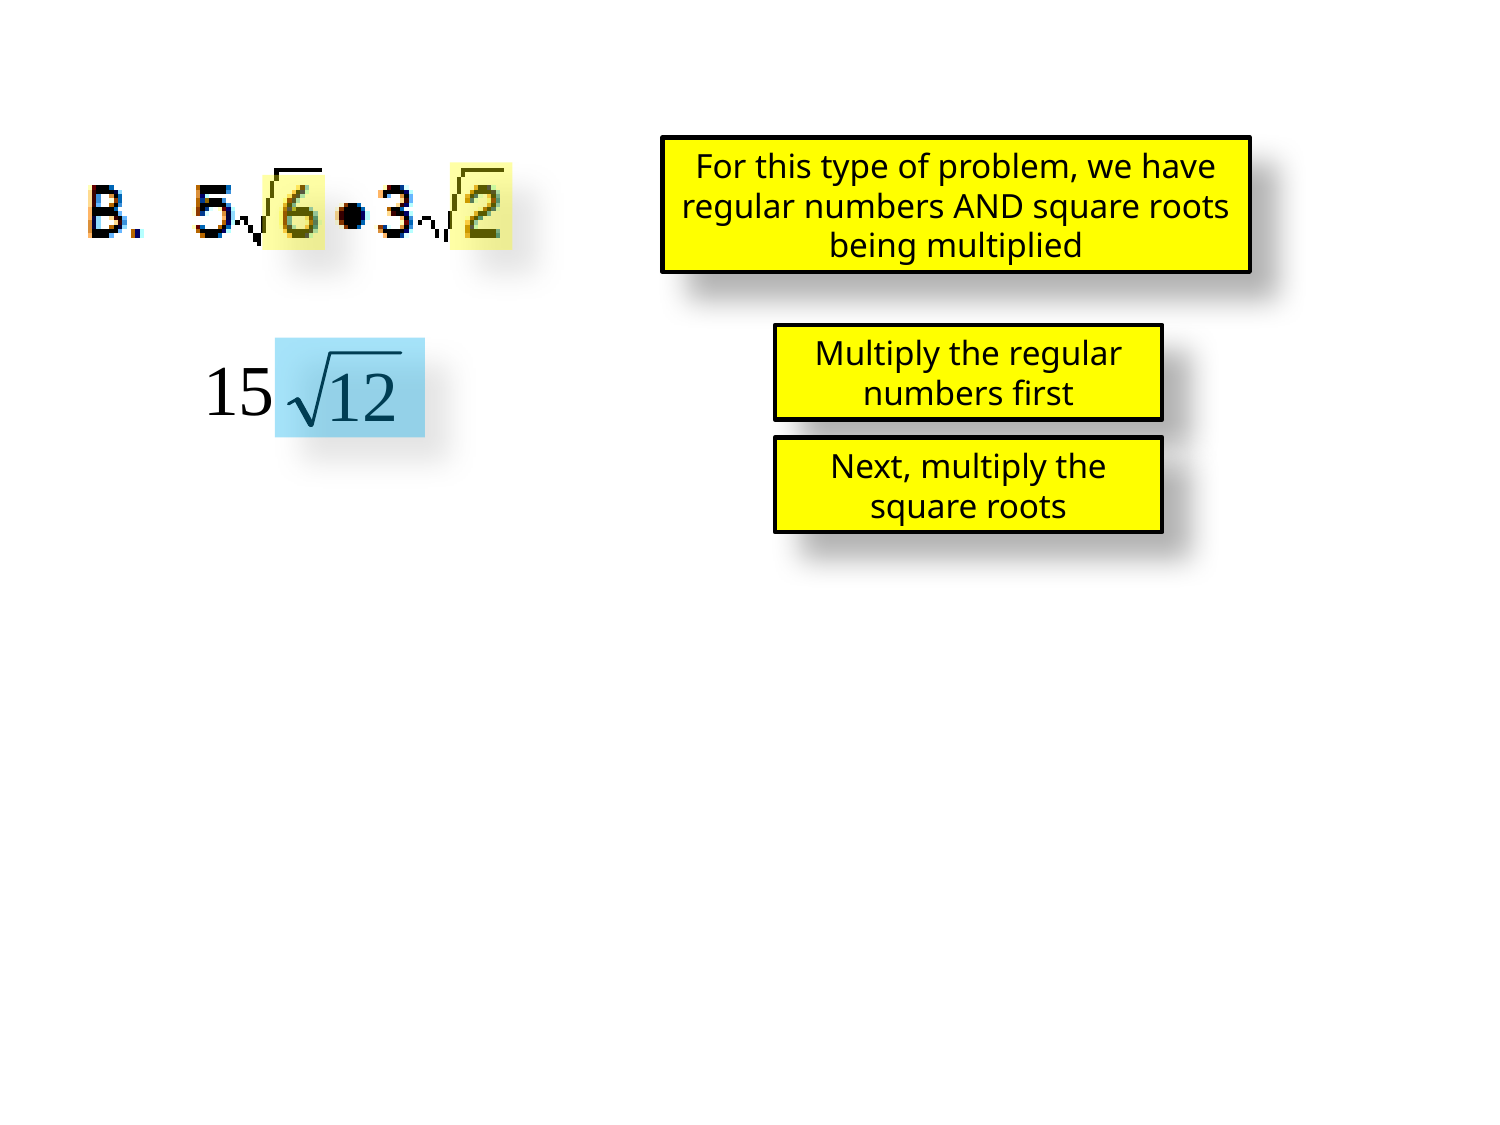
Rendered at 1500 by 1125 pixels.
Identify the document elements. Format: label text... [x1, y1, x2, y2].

text_box For this type of problem, we have regular numbers AND square roots being multiplied [662, 137, 1250, 272]
text_box Multiply the regular numbers first [774, 324, 1163, 420]
picture [62, 112, 584, 326]
text_box Next, multiply the square roots [774, 437, 1163, 532]
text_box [274, 337, 419, 440]
text_box [419, 335, 427, 440]
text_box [199, 349, 269, 434]
